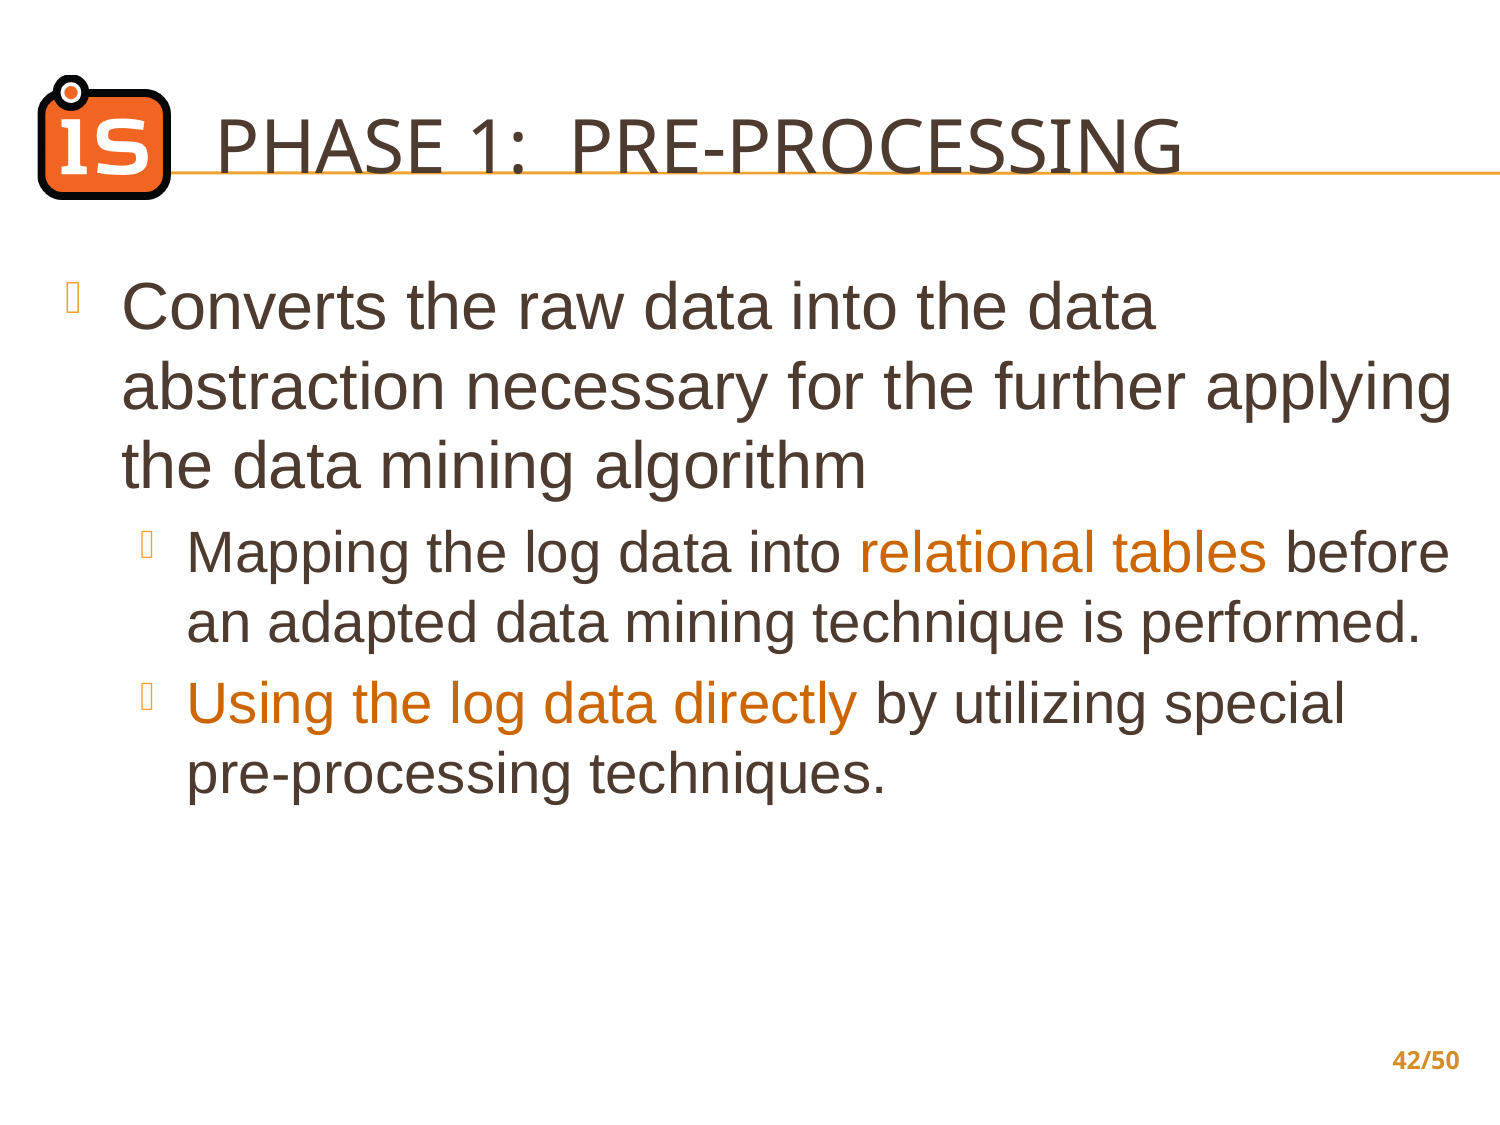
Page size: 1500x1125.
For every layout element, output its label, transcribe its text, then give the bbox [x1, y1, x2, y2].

slide_number 42/50 [1350, 1037, 1475, 1079]
list Converts the raw data into the data abstraction necessary for the further applying the data mining algorithm Mapping the log data into relational tables before an adapted data mining technique is performed. Using the log data directly by utilizing special pre-processing techniques. [49, 254, 1476, 998]
picture [37, 75, 171, 200]
title Phase 1: Pre-processing [200, 75, 1475, 213]
